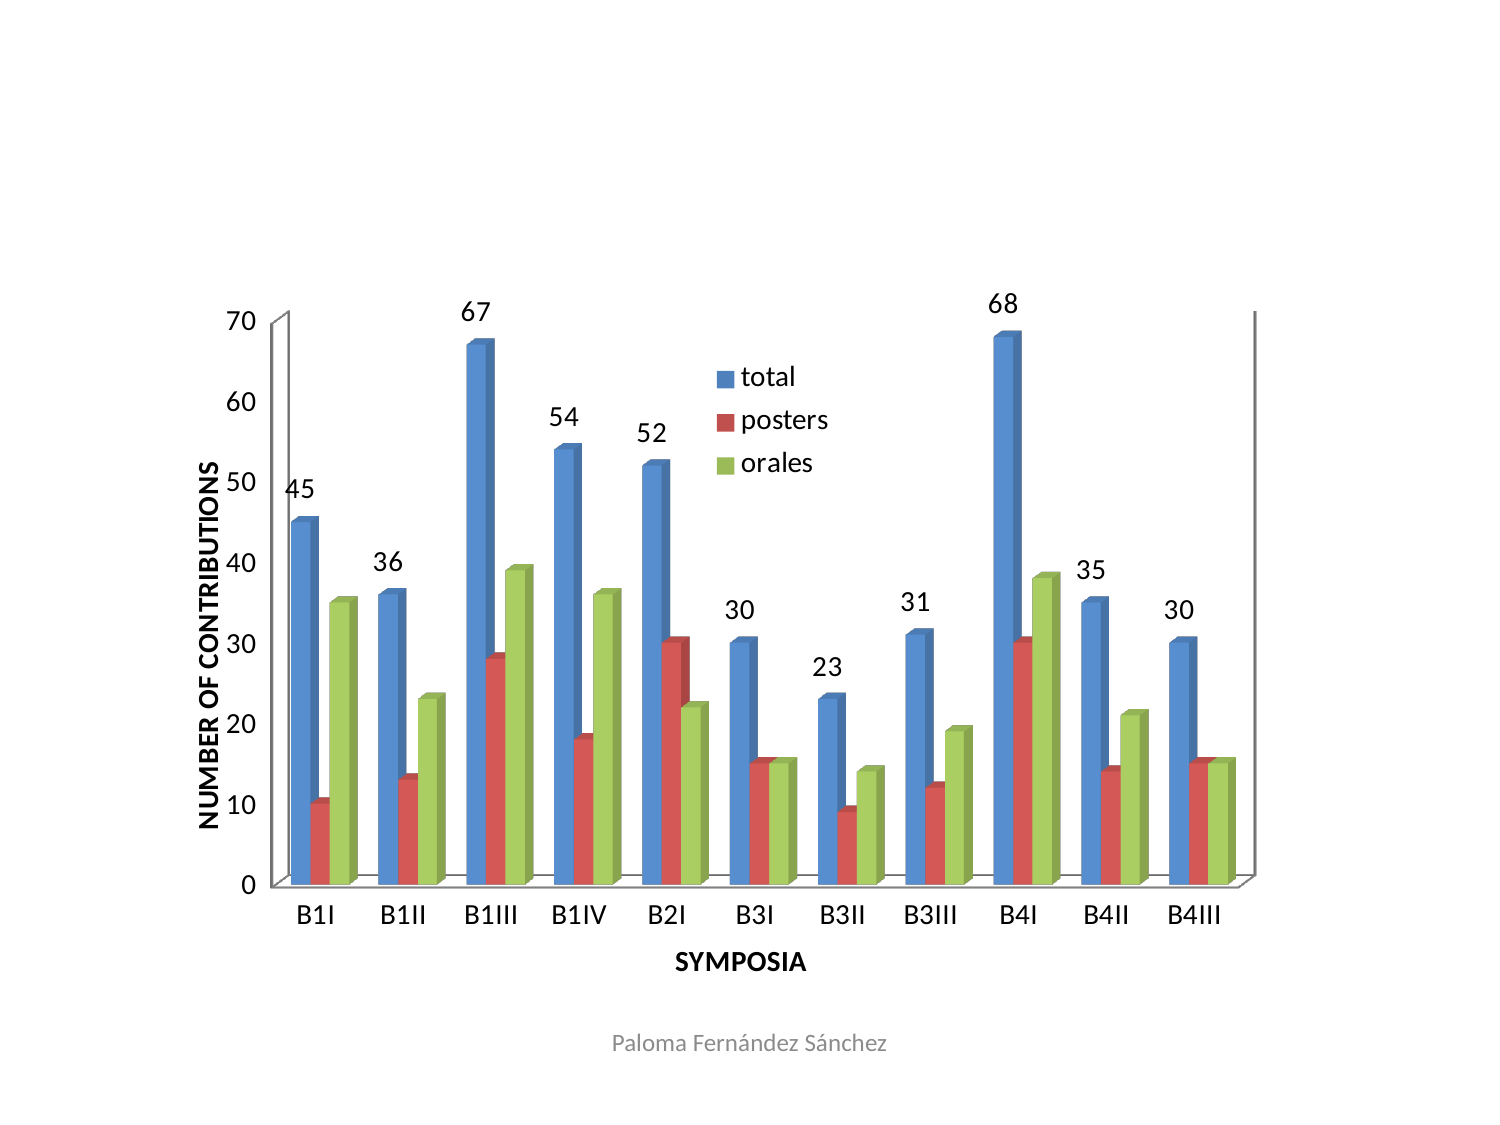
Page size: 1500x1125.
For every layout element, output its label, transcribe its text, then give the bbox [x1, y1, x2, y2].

footer Paloma Fernández Sánchez [512, 1011, 988, 1072]
chart [182, 278, 1318, 988]
